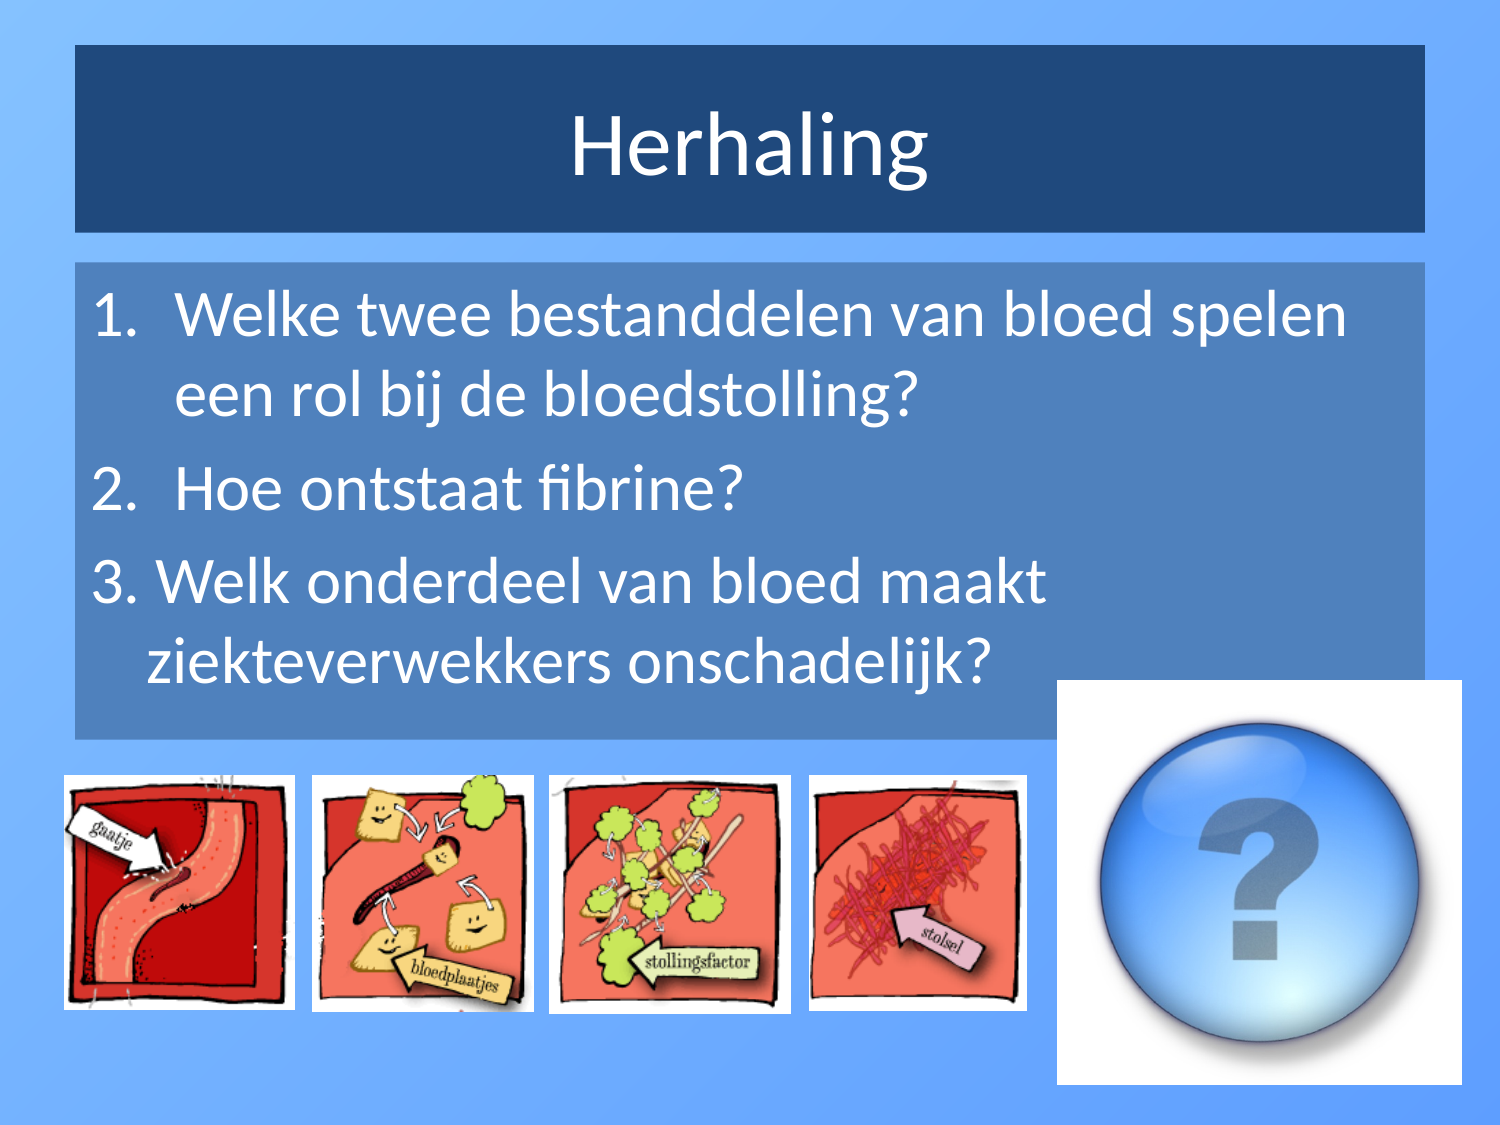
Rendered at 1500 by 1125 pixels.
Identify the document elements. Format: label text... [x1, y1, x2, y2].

picture [64, 774, 295, 1010]
picture [808, 774, 1028, 1012]
list Welke twee bestanddelen van bloed spelen een rol bij de bloedstolling? Hoe ontstaat fibrine? 3. Welk onderdeel van bloed maakt ziekteverwekkers onschadelijk? [74, 262, 1426, 740]
picture [312, 774, 534, 1012]
picture [1056, 680, 1462, 1086]
title Herhaling [74, 44, 1426, 233]
picture [548, 774, 791, 1014]
